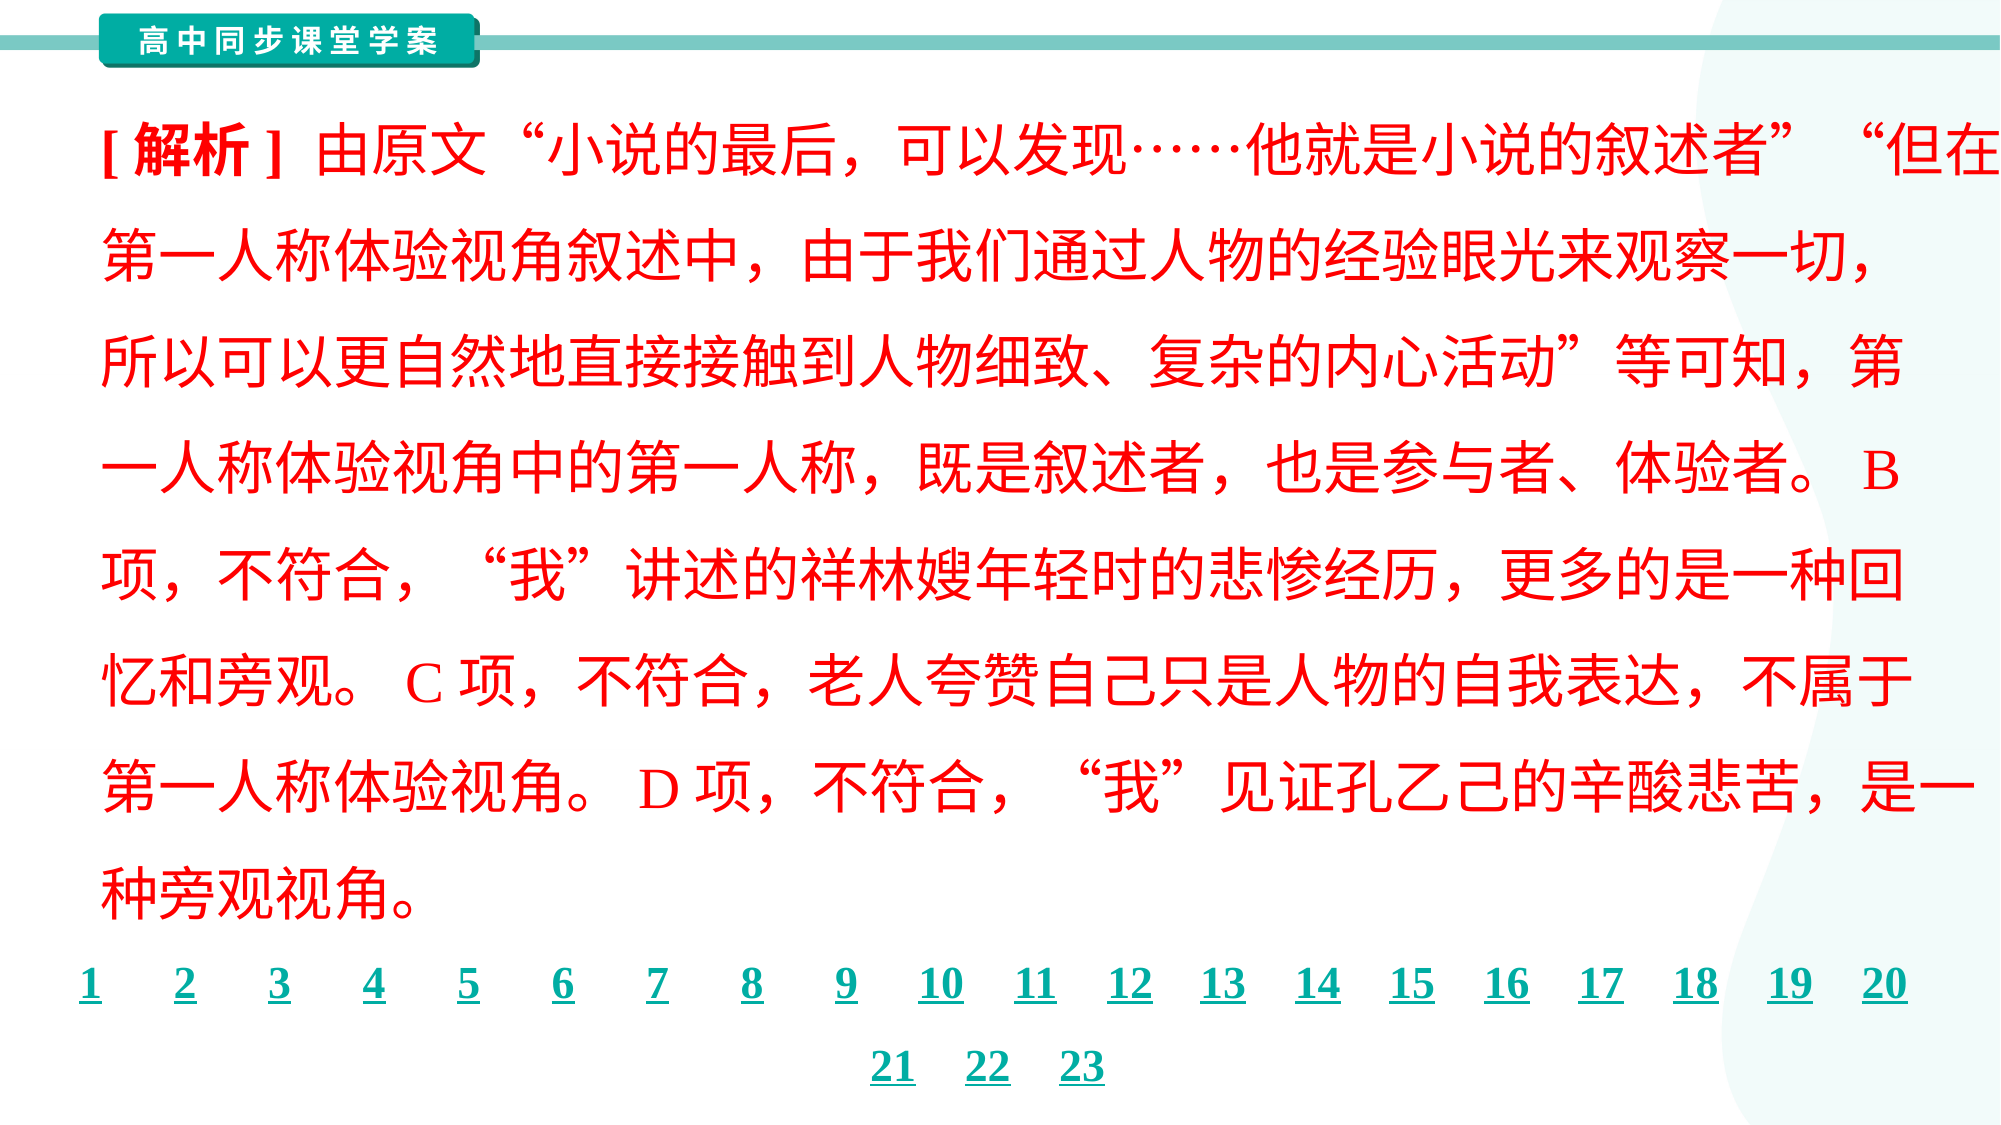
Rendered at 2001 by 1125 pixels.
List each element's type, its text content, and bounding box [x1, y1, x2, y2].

picture [0, 0, 2000, 1125]
text_box [解析] 由原文“小说的最后，可以发现……他就是小说的叙述者”“但在 第一人称体验视角叙述中，由于我们通过人物的经验眼光来观察一切， 所以可以更自然地直接接触到人物细致、复杂的内心活动”等可知，第 一人称体验视角中的第一人称，既是叙述者，也是参与者、体验者。B 项，不符合，“我”讲述的祥林嫂年轻时的悲惨经历，更多的是一种回 忆和旁观。C项，不符合，老人夸赞自己只是人物的自我表达，不属于 第一人称体验视角。D项，不符合，“我”见证孔乙己的辛酸悲苦，是一 种旁观视角。 [100, 76, 1899, 927]
